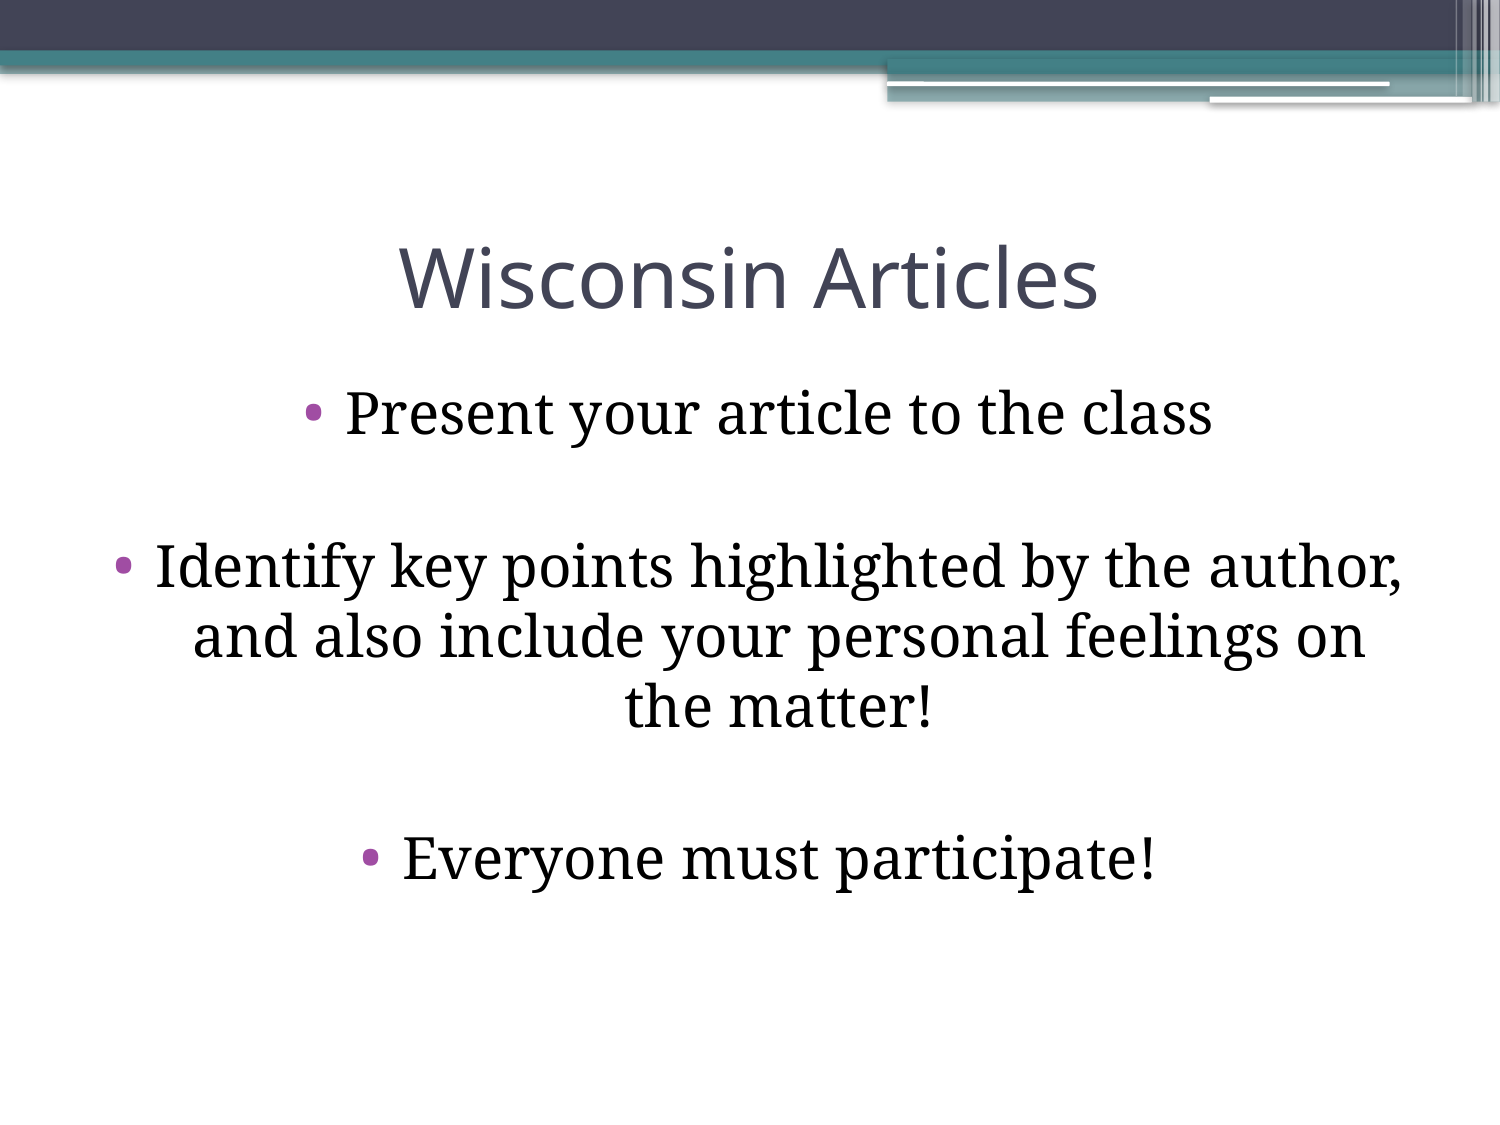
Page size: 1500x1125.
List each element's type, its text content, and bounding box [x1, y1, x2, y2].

list Present your article to the class Identify key points highlighted by the author, and also include your personal feelings on the matter! Everyone must participate! [75, 368, 1425, 1079]
title Wisconsin Articles [75, 187, 1425, 363]
